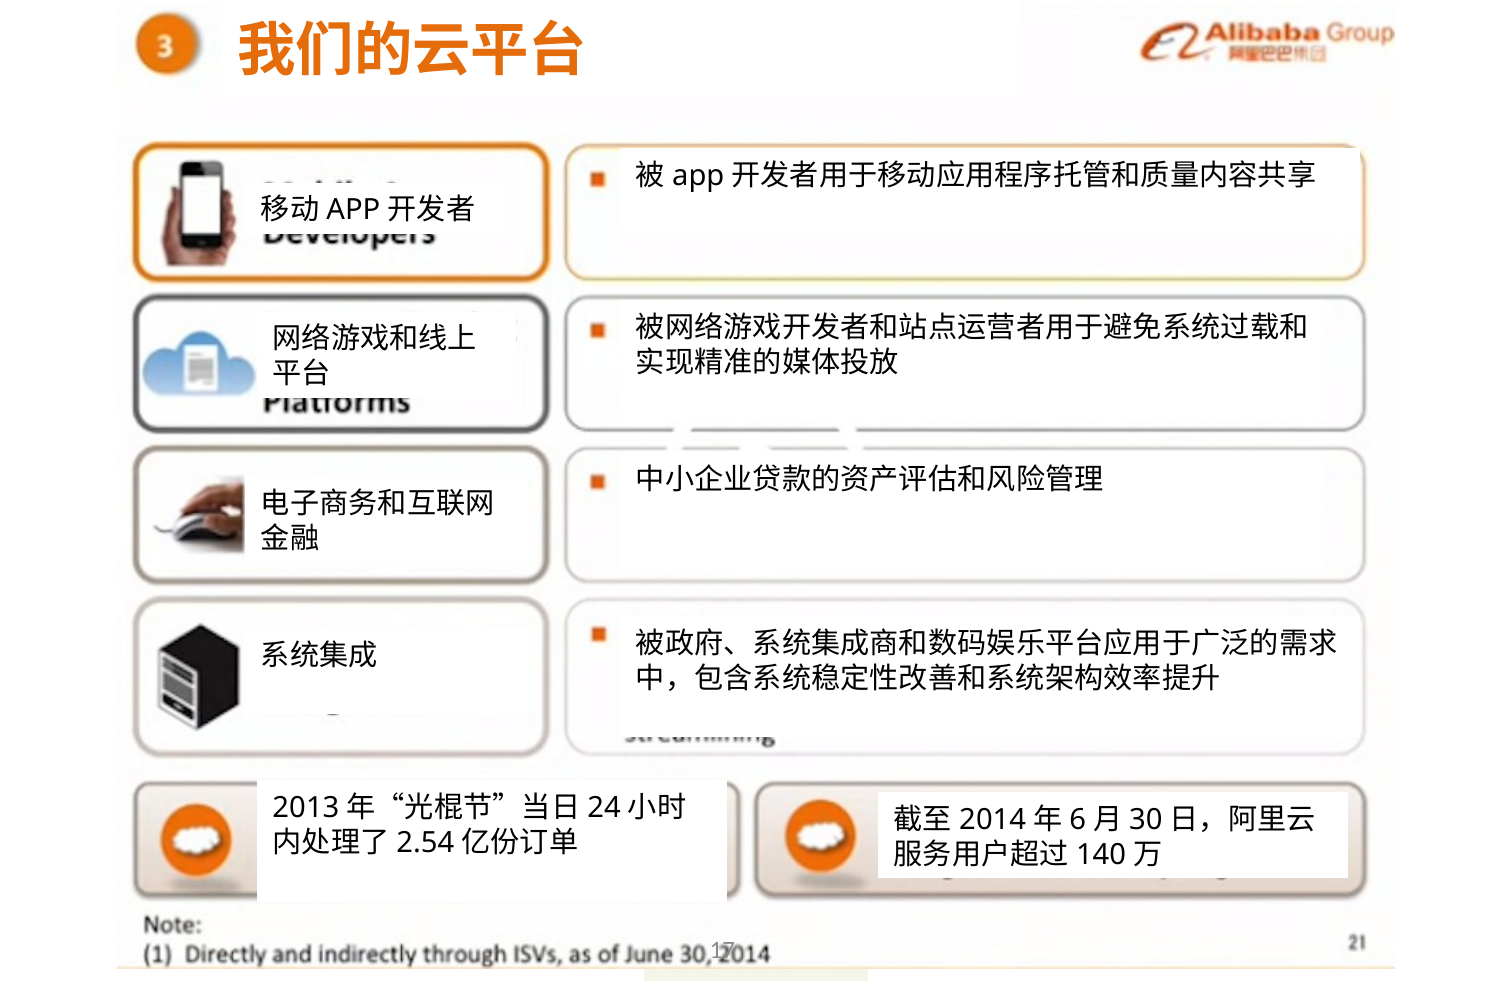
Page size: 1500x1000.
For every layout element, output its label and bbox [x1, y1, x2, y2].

picture [116, 1, 1395, 981]
